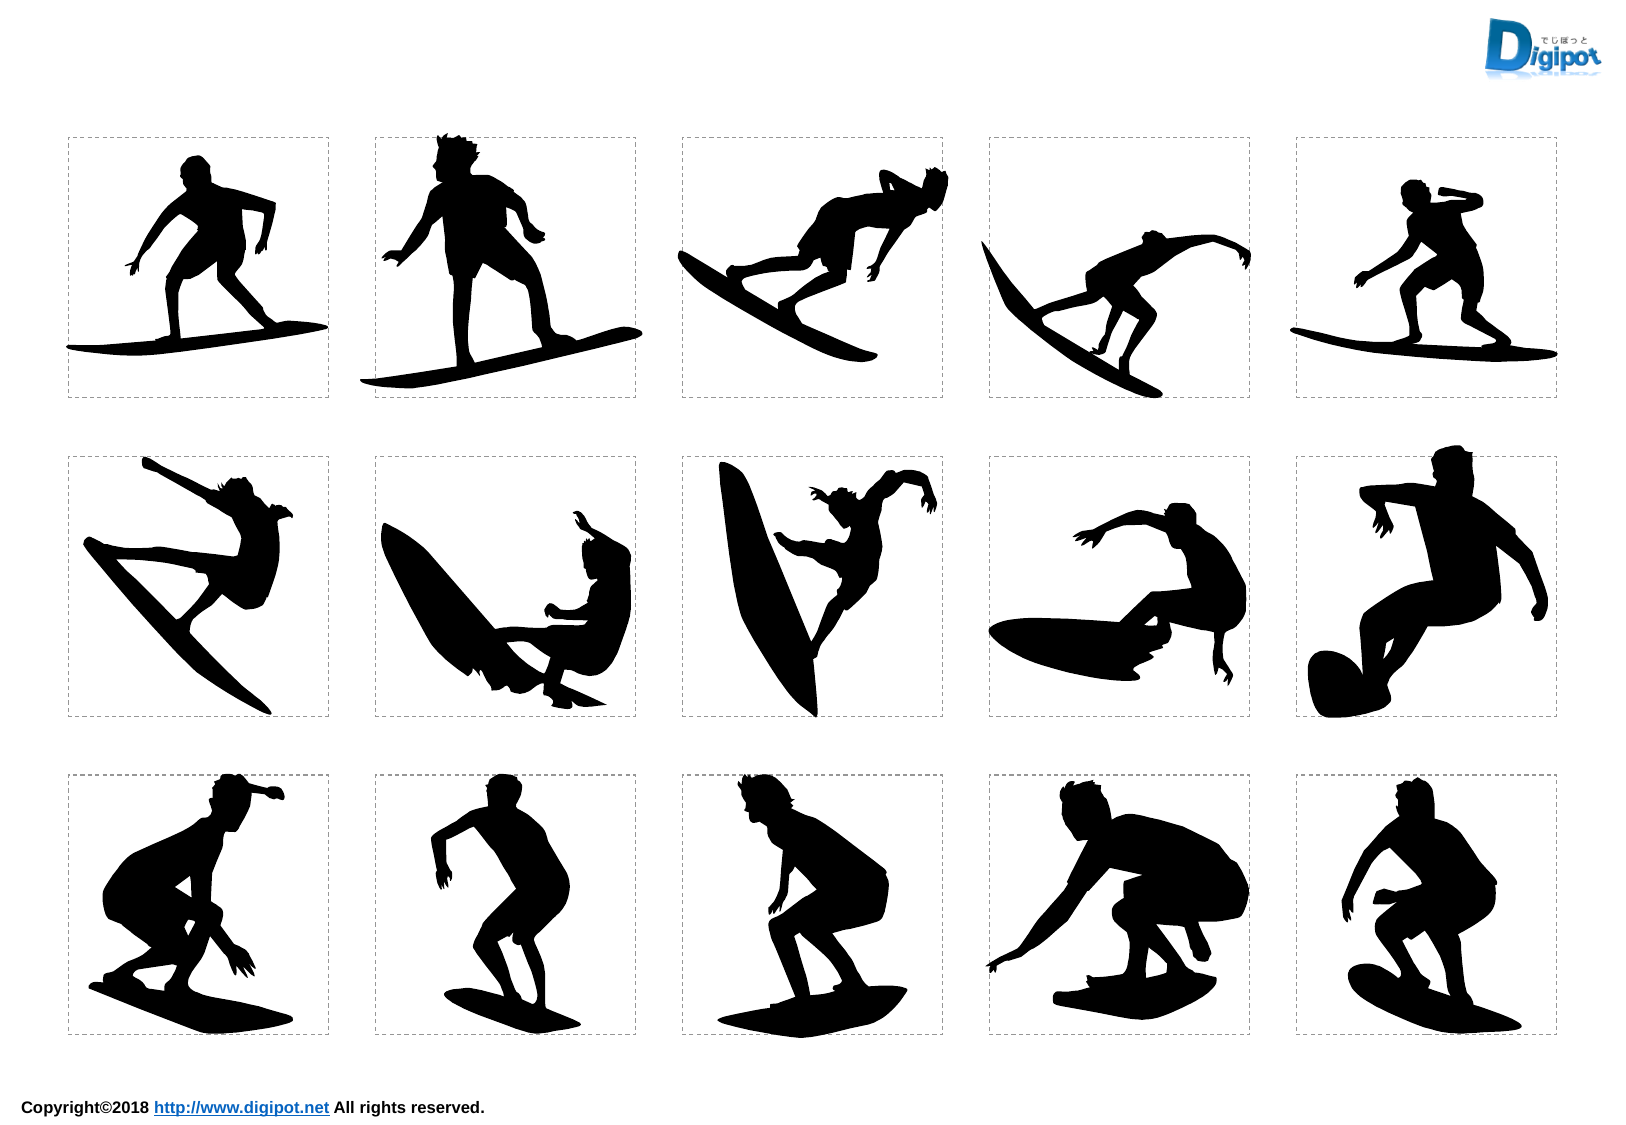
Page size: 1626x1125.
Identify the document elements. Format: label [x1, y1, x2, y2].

text_box [1341, 777, 1522, 1034]
text_box [981, 230, 1251, 399]
text_box [1307, 445, 1548, 718]
text_box [985, 779, 1249, 1020]
text_box [718, 461, 938, 718]
text_box [66, 155, 329, 356]
text_box [717, 773, 908, 1038]
text_box [360, 132, 643, 389]
text_box [988, 502, 1247, 687]
text_box [1290, 179, 1558, 362]
text_box [677, 167, 949, 363]
text_box [83, 456, 294, 715]
text_box [88, 773, 293, 1034]
picture [1485, 18, 1602, 82]
text_box [430, 773, 581, 1034]
text_box [381, 510, 632, 710]
